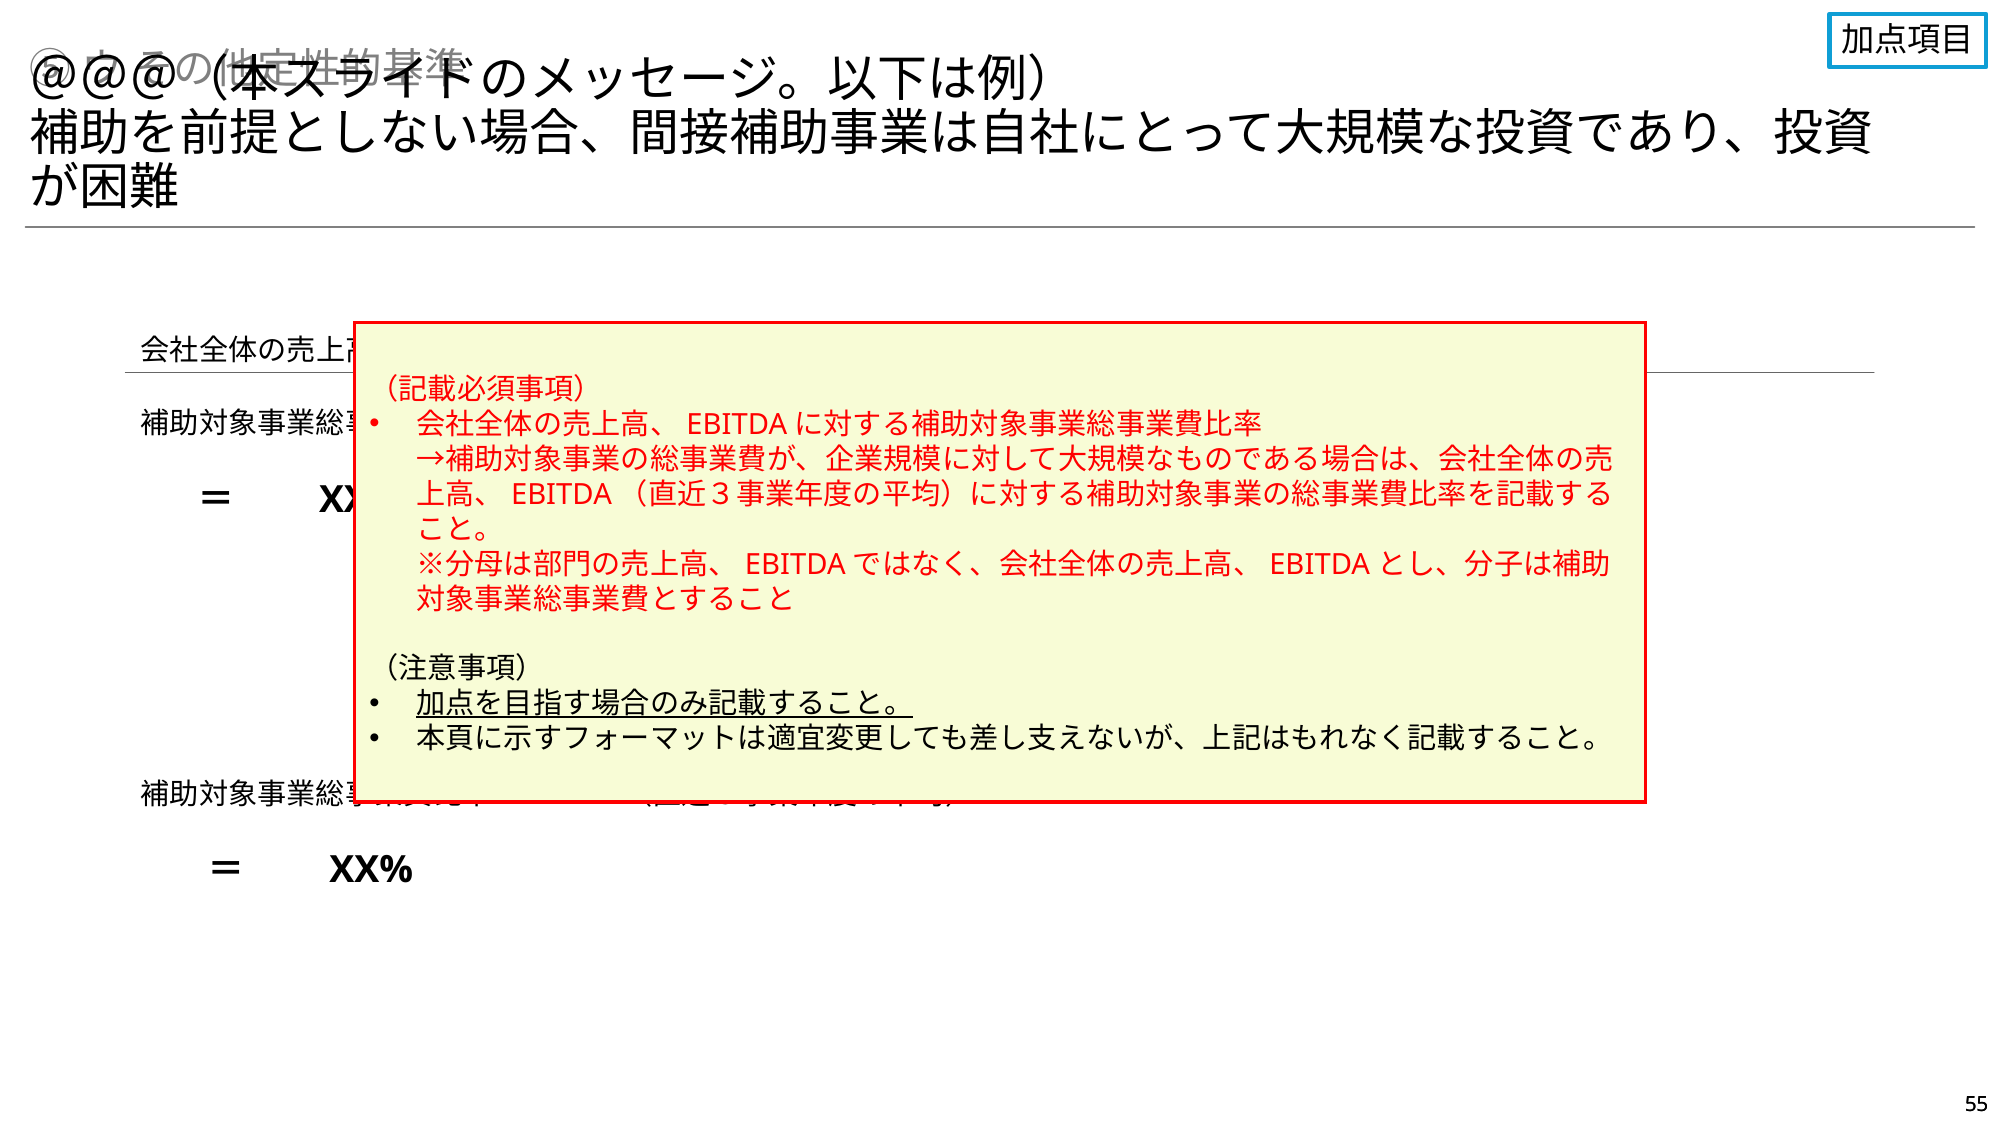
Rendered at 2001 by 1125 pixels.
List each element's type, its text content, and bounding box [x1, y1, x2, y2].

text_box 加点項目 [1829, 13, 1986, 68]
text_box ＝ XX% [191, 836, 515, 906]
text_box ＝ XX% [181, 466, 353, 536]
text_box （記載必須事項） 会社全体の売上高、EBITDAに対する補助対象事業総事業費比率 →補助対象事業の総事業費が、企業規模に対して大規模なものである場合は、会社全体の売上高、EBITDA（直近３事業年度の平均）に対する補助対象事業の総事業費比率を記載すること。 ※分母は部門の売上高、EBITDAではなく、会社全体の売上高、EBITDAとし、分子は補助対象事業総事業費とすること （注意事項） 加点を目指す場合のみ記載すること。 本頁に示すフォーマットは適宜変更しても差し支えないが、上記はもれなく記載すること。 [353, 373, 1647, 804]
text_box ＠＠＠（本スライドのメッセージ。以下は例） 補助を前提としない場合、間接補助事業は自社にとって大規模な投資であり、投資が困難 [29, 53, 1875, 216]
text_box 補助対象事業総事業費比率÷会社全体の売上高（直近３事業年度の平均） [124, 391, 353, 461]
text_box 補助対象事業総事業費比率÷EBITDA（直近３事業年度の平均） [124, 762, 1595, 832]
text_box ⑤ウ その他定性的基準 [29, 47, 1802, 53]
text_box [125, 324, 1875, 373]
